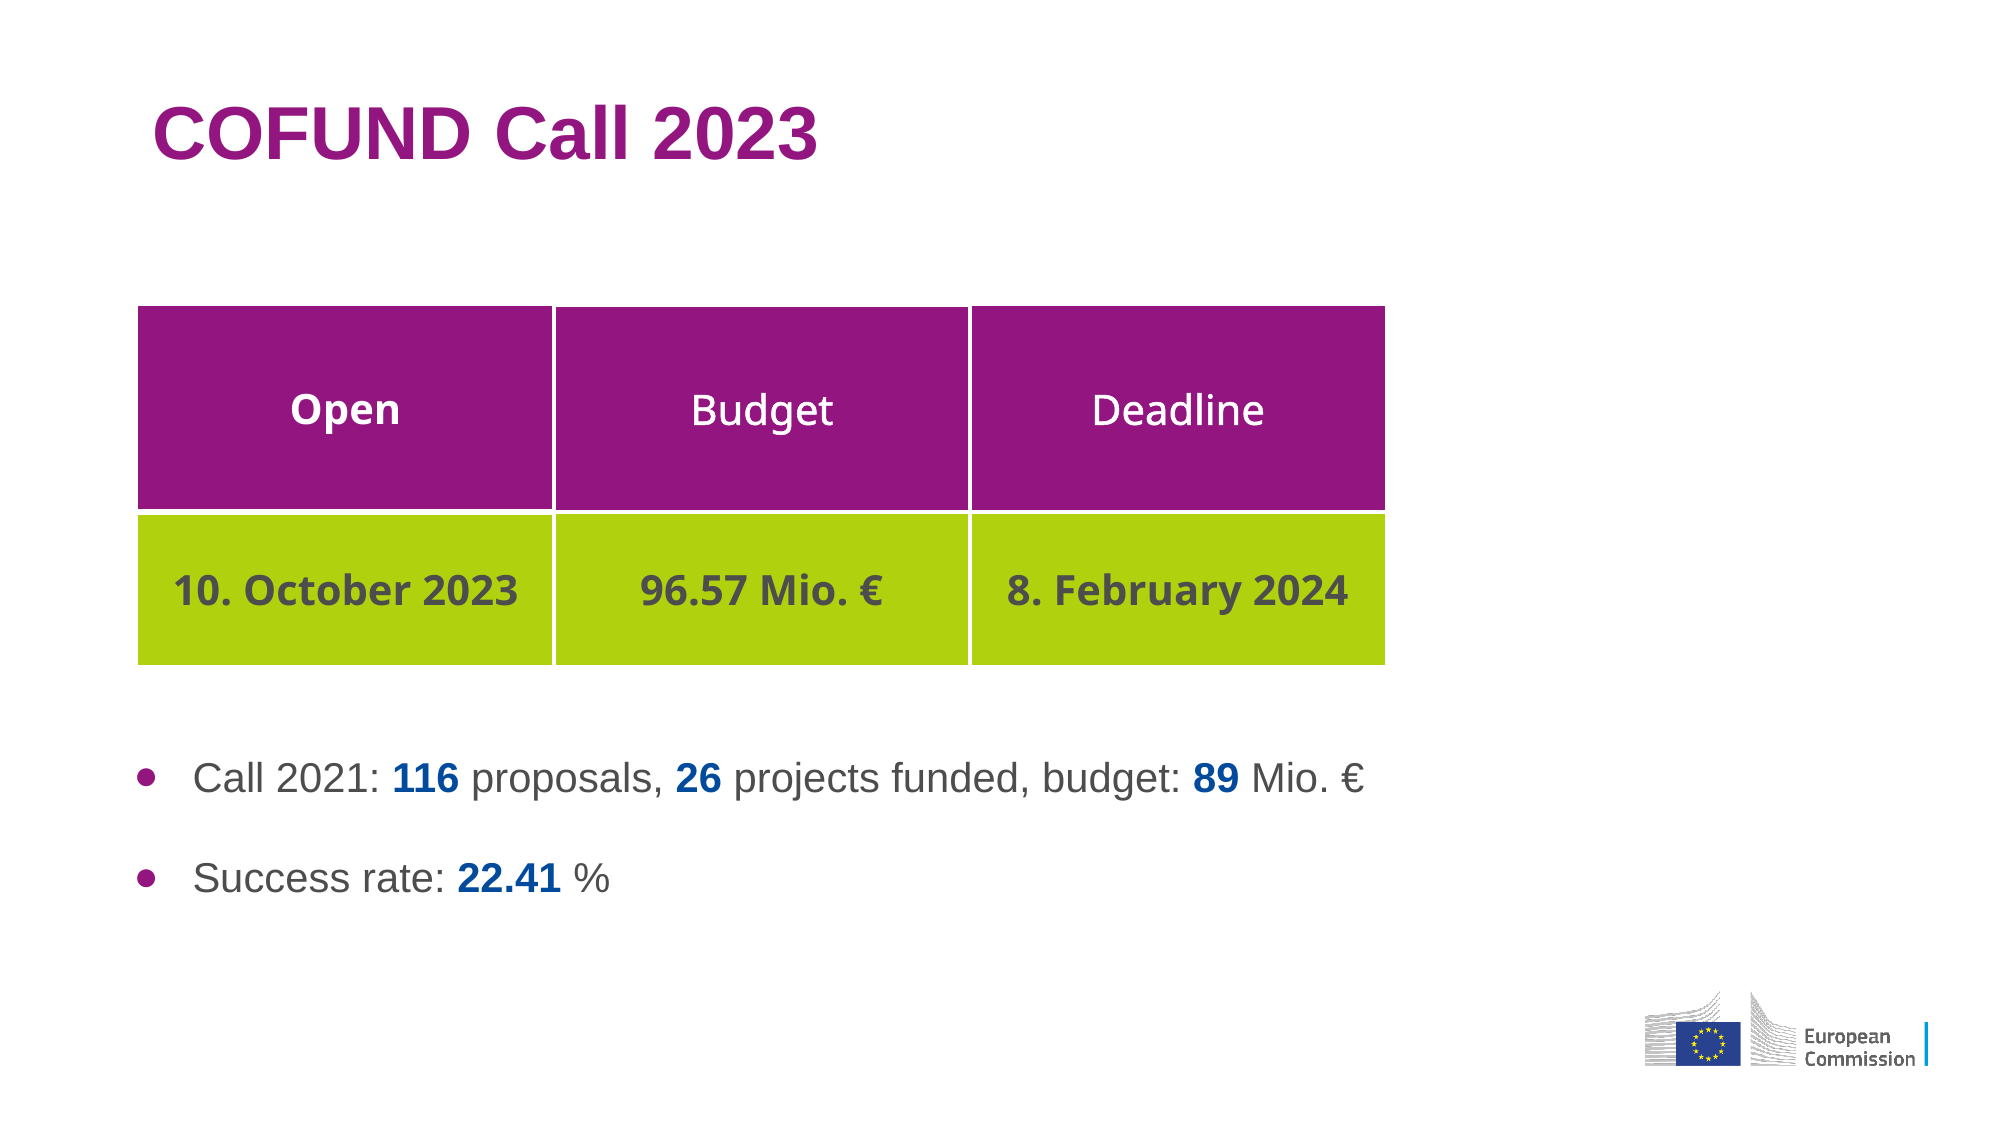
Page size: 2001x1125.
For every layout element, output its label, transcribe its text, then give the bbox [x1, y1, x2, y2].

table_cell 10. October 2023 [138, 515, 552, 665]
table_cell 96.57 Mio. € [556, 514, 968, 665]
title COFUND Call 2023 [137, 76, 1863, 176]
table_header Open [138, 306, 552, 509]
table_header Deadline [972, 306, 1385, 510]
picture [1645, 991, 1928, 1066]
list Call 2021: 116 proposals, 26 projects funded, budget: 89 Mio. € Success rate: 22.41 % [118, 205, 1863, 861]
table_cell 8. February 2024 [972, 514, 1385, 665]
table_header Budget [556, 307, 968, 510]
